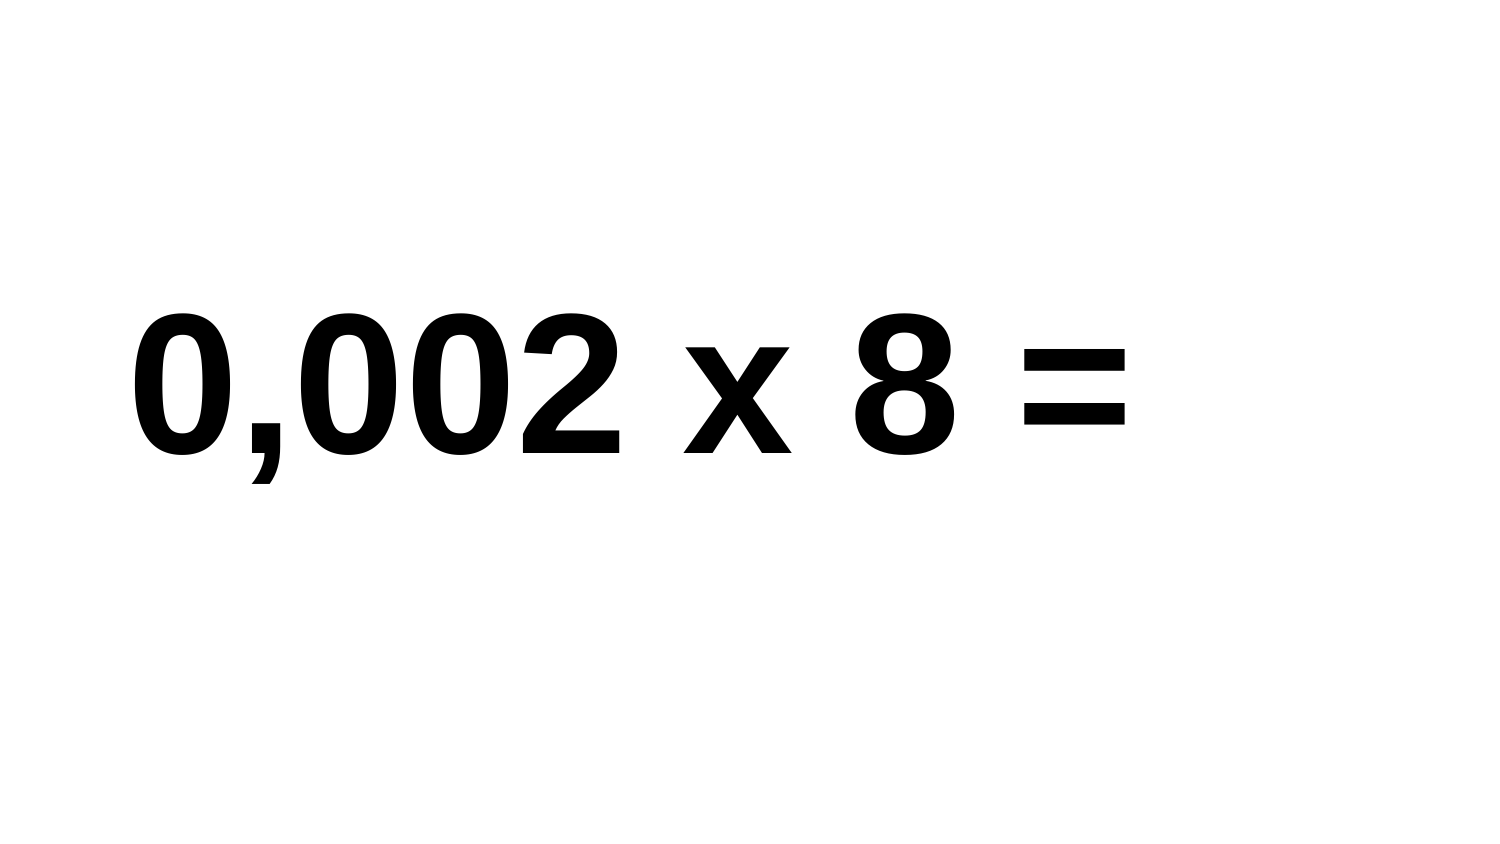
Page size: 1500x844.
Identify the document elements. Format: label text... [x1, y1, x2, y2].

text_box 0,002 x 8 = [112, 318, 1388, 509]
